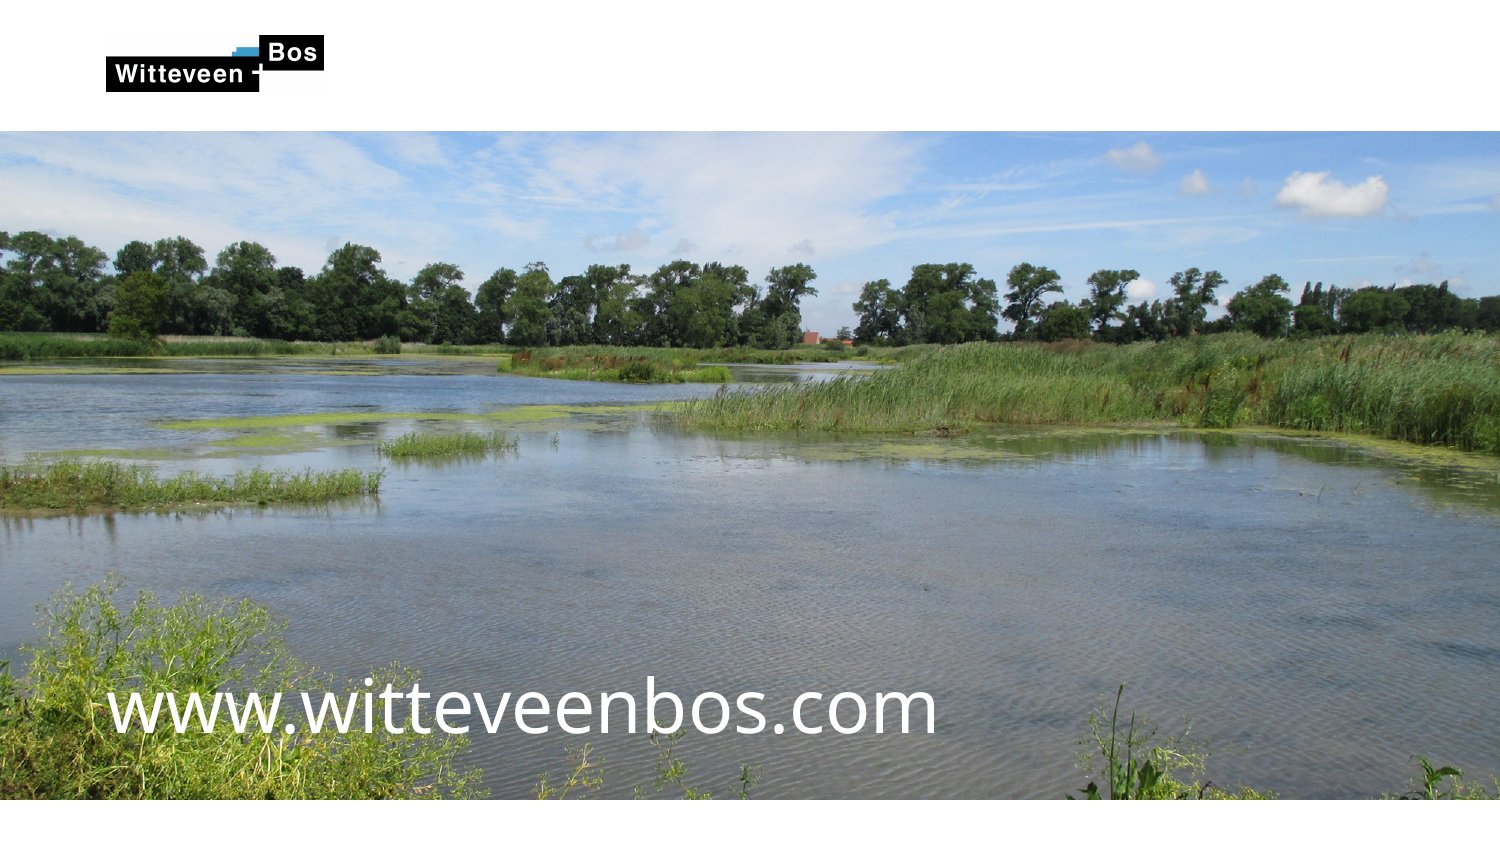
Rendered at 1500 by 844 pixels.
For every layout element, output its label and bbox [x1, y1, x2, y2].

picture [106, 35, 324, 92]
picture [0, 131, 1500, 801]
